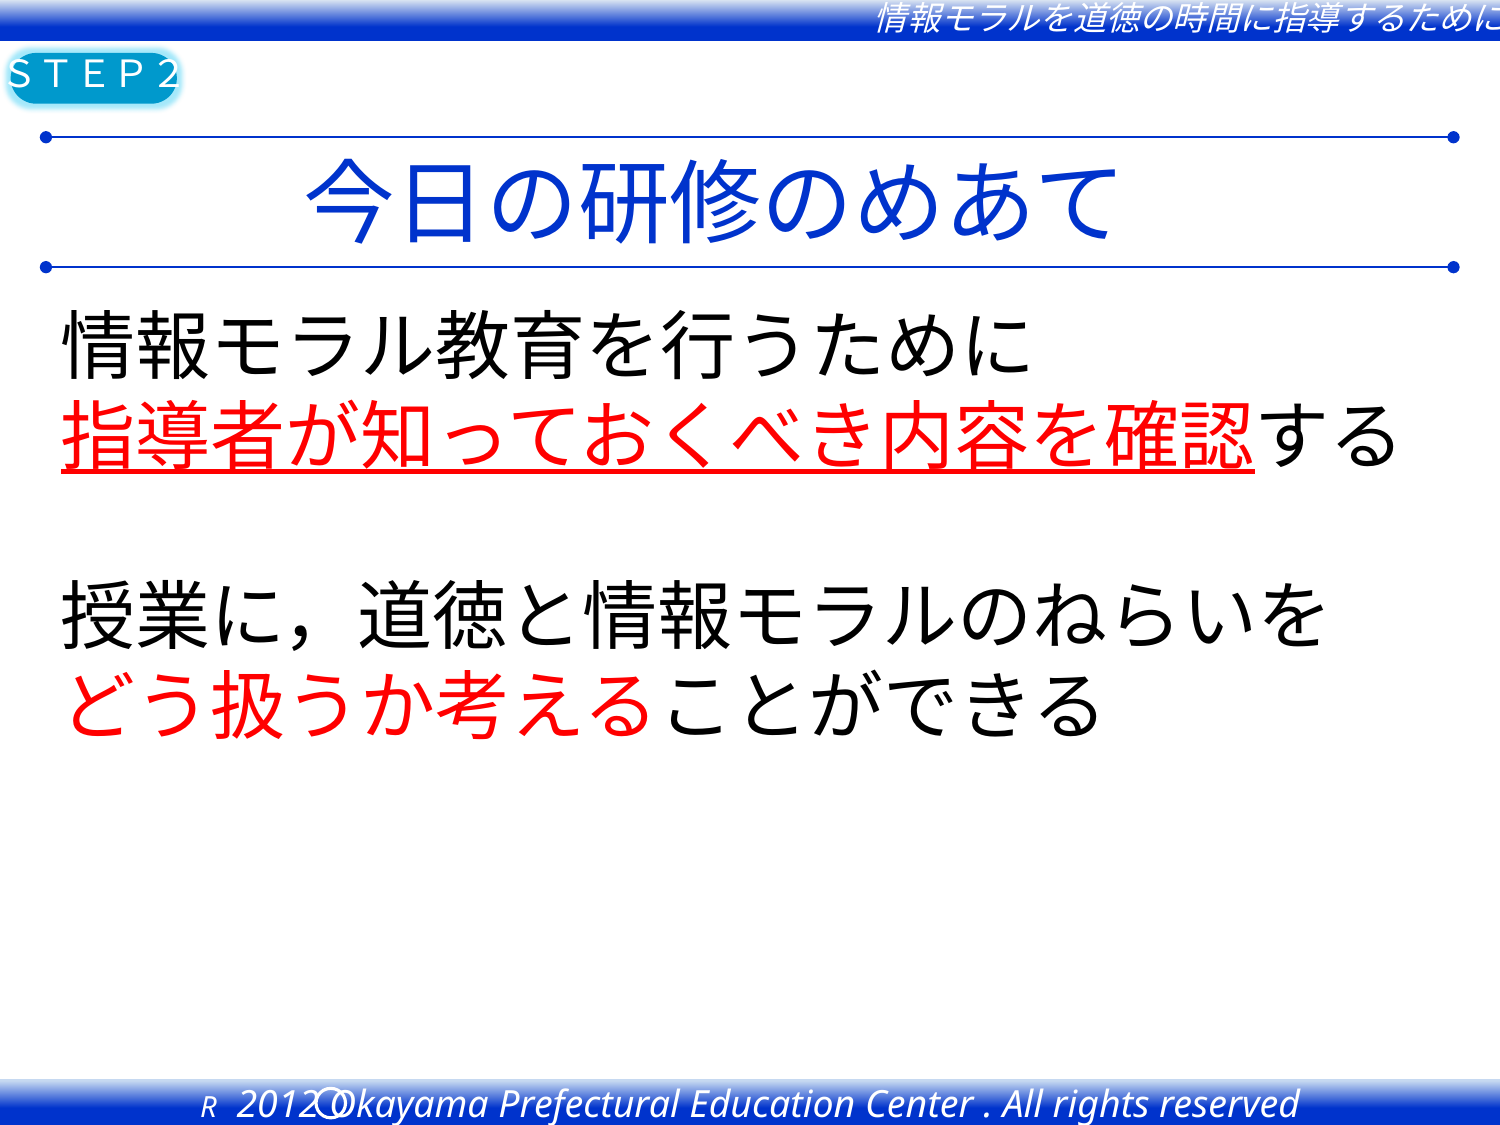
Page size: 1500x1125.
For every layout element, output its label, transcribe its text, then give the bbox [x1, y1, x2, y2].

text_box 情報モラル教育を行うために 指導者が知っておくべき内容を確認する 授業に，道徳と情報モラルのねらいを どう扱うか考えることができる [46, 290, 1454, 756]
text_box 今日の研修のめあて [288, 146, 1143, 262]
